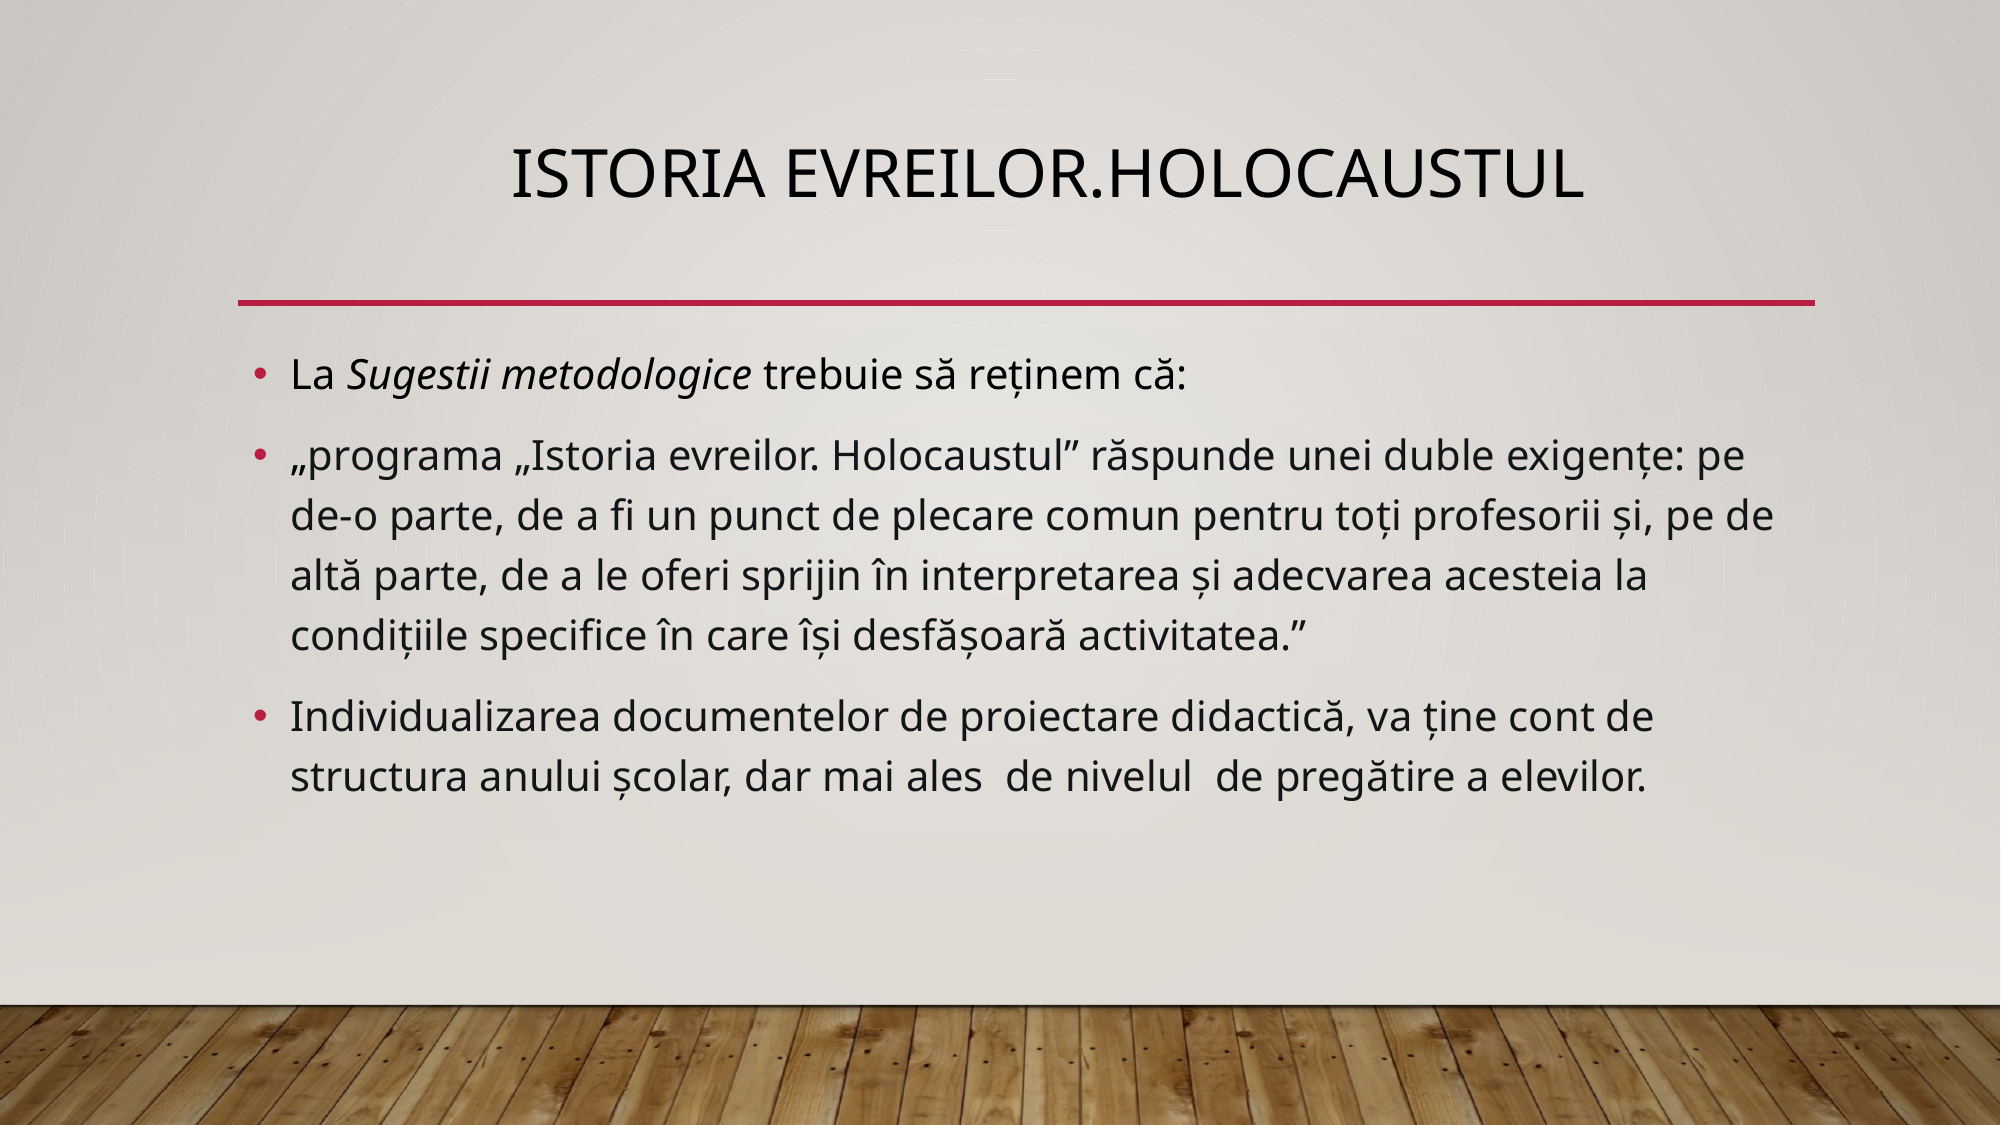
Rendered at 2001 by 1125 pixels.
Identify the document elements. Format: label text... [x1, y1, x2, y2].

title Istoria evreilor.holocaustul [238, 131, 1814, 305]
list La Sugestii metodologice trebuie să reținem că: „programa „Istoria evreilor. Holocaustul” răspunde unei duble exigențe: pe de-o parte, de a fi un punct de plecare comun pentru toți profesorii și, pe de altă parte, de a le oferi sprijin în interpretarea și adecvarea acesteia la condițiile specifice în care își desfășoară activitatea.” Individualizarea documentelor de proiectare didactică, va ține cont de structura anului școlar, dar mai ales de nivelul de pregătire a elevilor. [238, 330, 1814, 897]
picture [0, 1005, 2000, 1125]
